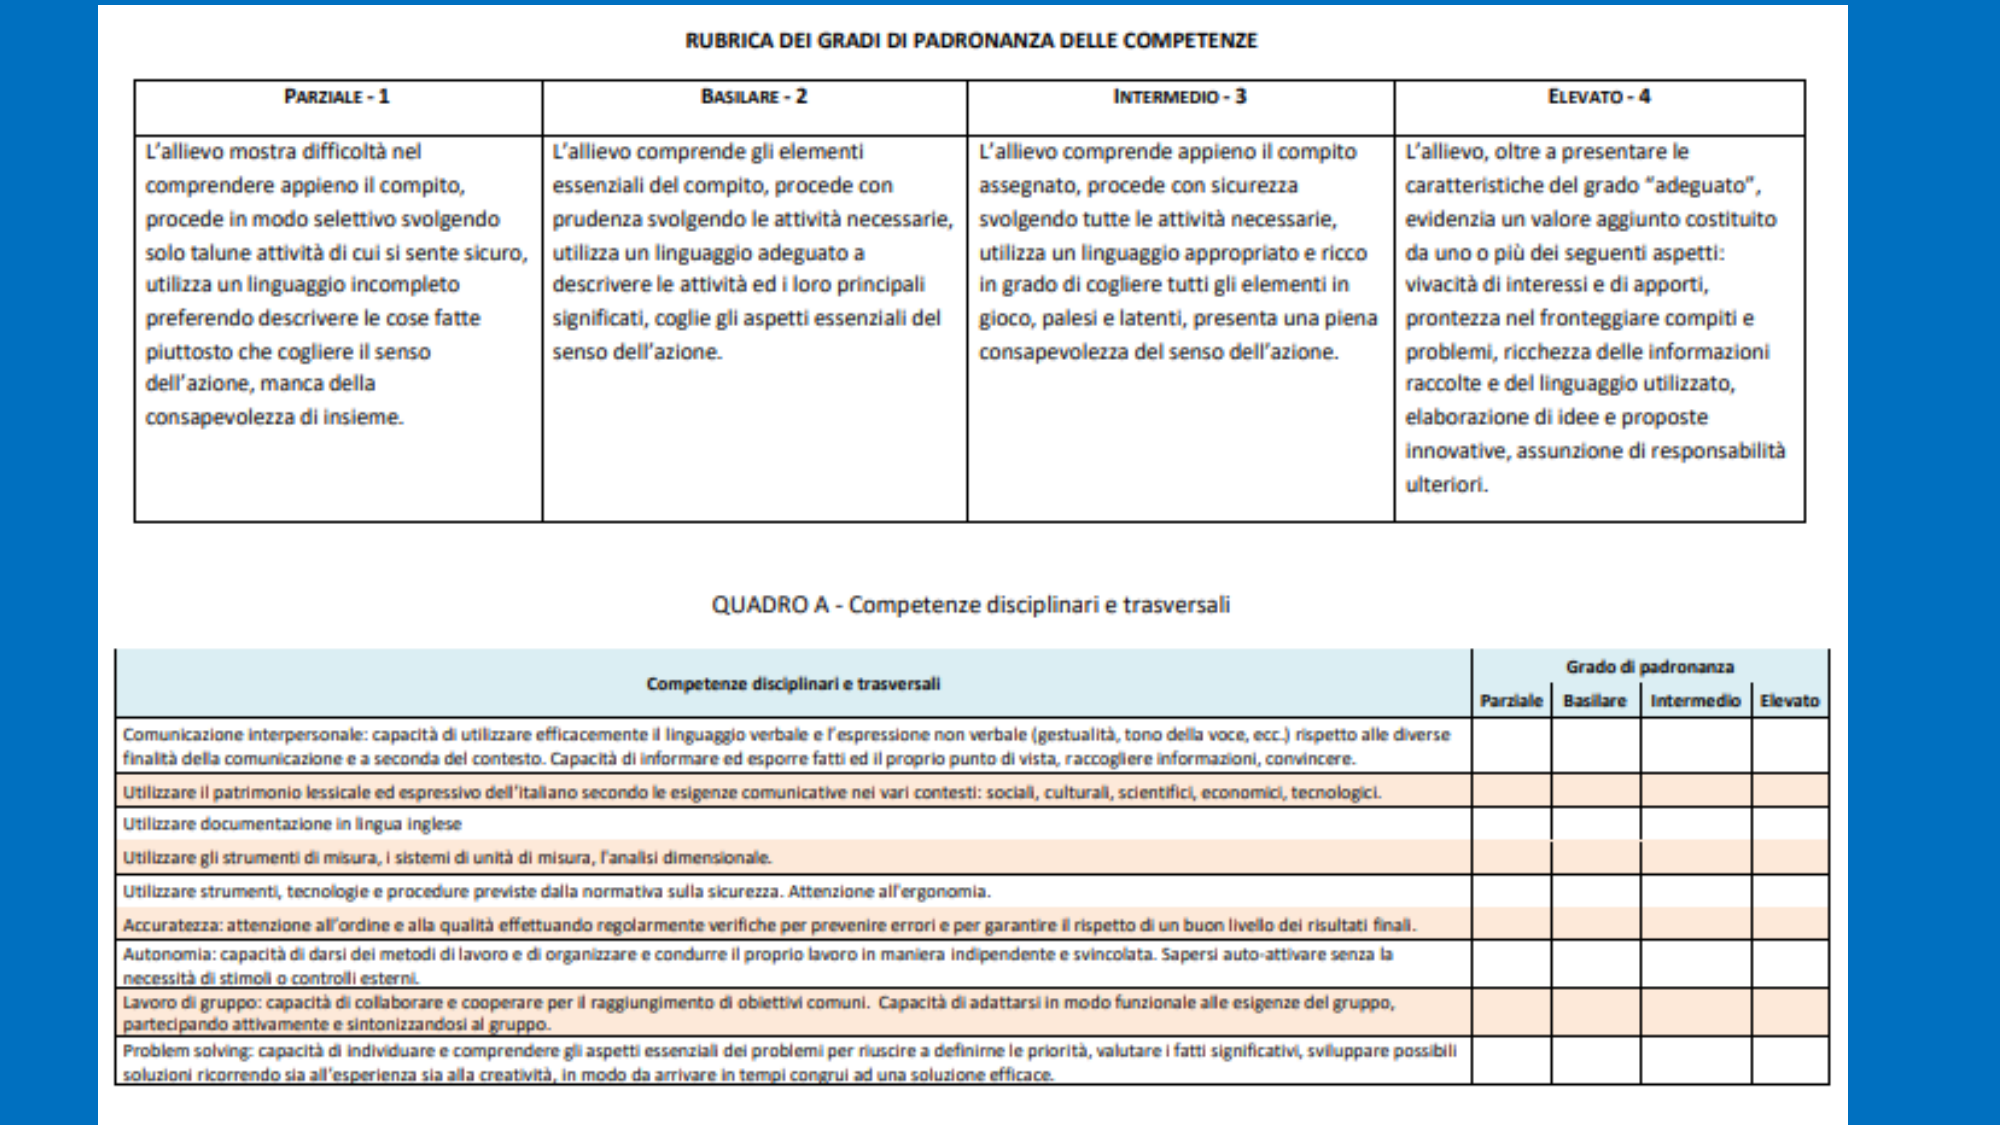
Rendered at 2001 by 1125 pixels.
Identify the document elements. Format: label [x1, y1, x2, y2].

picture [98, 5, 1848, 1125]
